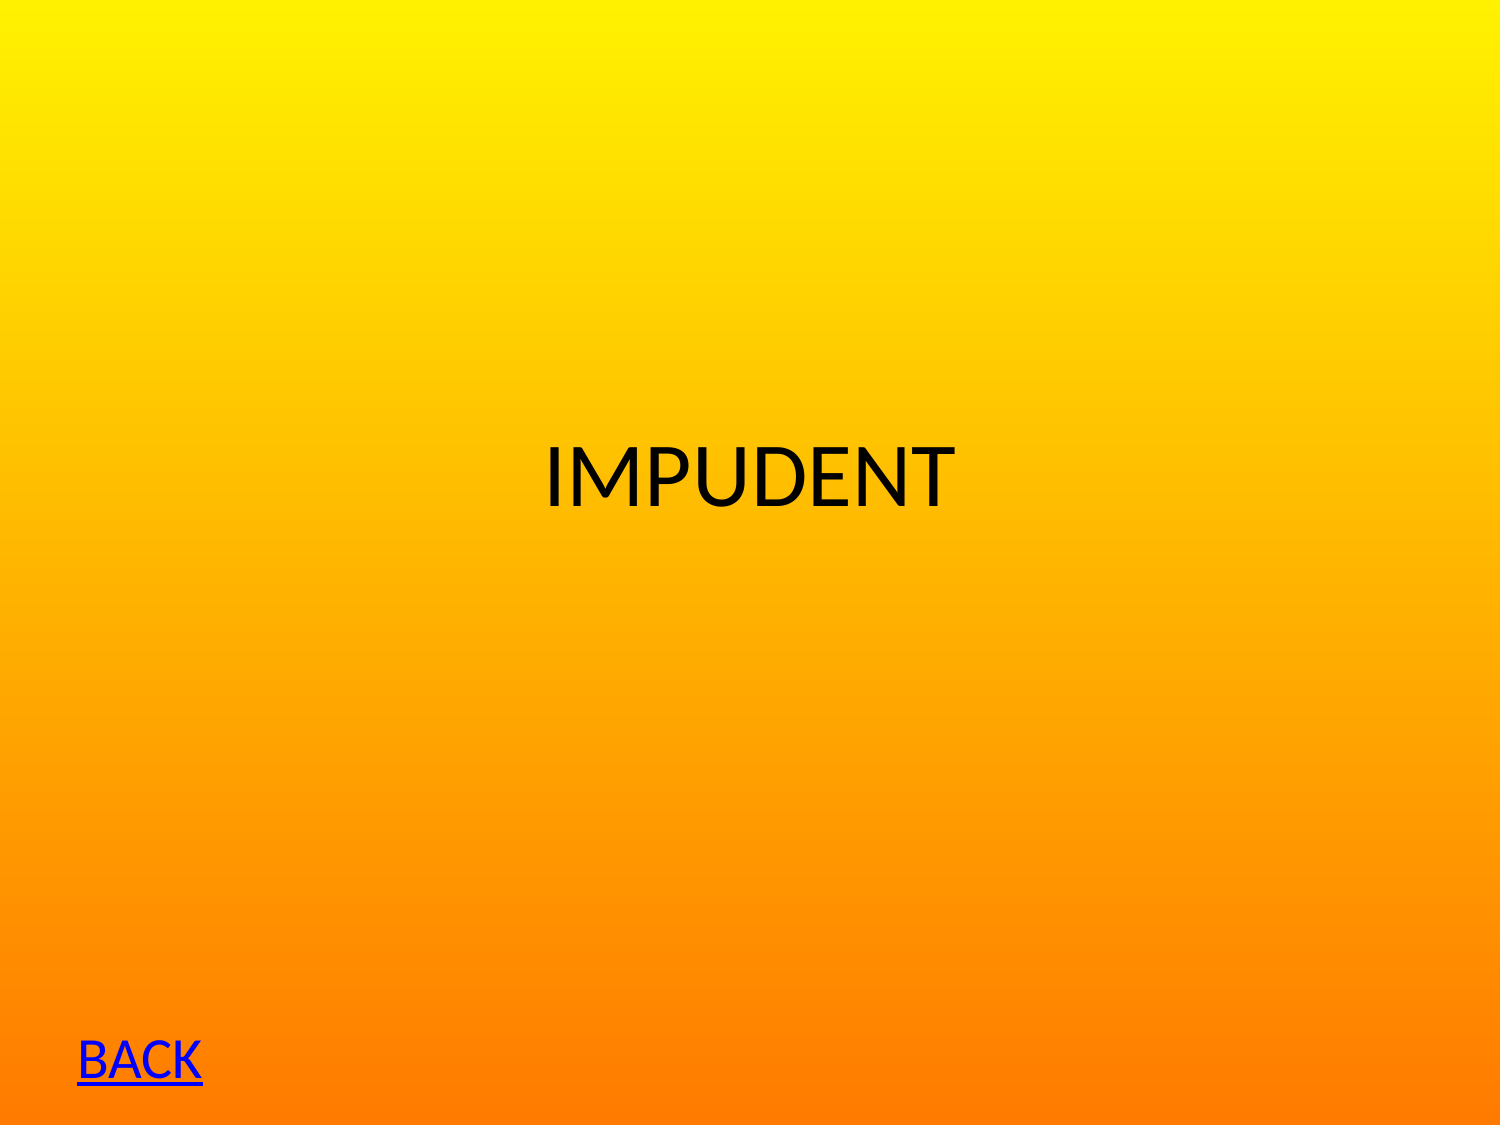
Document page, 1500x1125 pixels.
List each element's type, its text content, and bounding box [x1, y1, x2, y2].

title IMPUDENT [112, 349, 1388, 591]
text_box BACK [62, 1012, 275, 1098]
